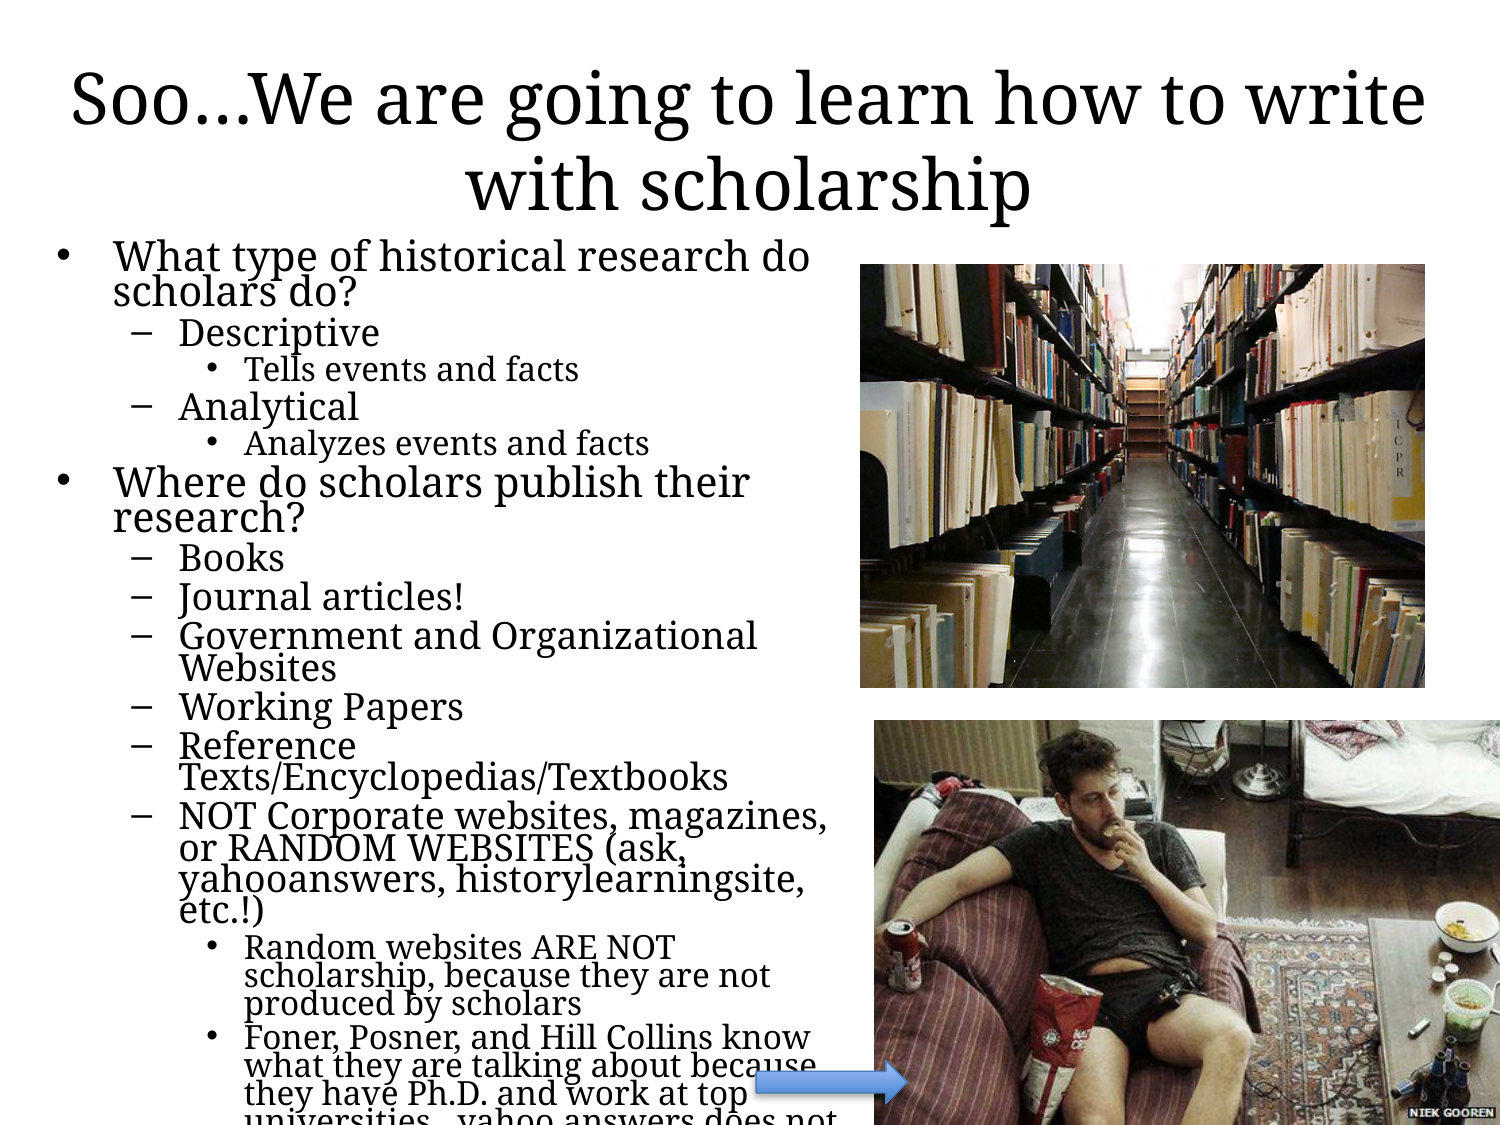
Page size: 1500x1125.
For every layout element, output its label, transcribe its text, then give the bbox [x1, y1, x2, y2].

text_box [755, 1070, 868, 1094]
list What type of historical research do scholars do? Descriptive Tells events and facts Analytical Analyzes events and facts Where do scholars publish their research? Books Journal articles! Government and Organizational Websites Working Papers Reference Texts/Encyclopedias/Textbooks NOT Corporate websites, magazines, or RANDOM WEBSITES (ask, yahooanswers, historylearningsite, etc.!) Random websites ARE NOT scholarship, because they are not produced by scholars Foner, Posner, and Hill Collins know what they are talking about because they have Ph.D. and work at top universities…yahoo answers does not know what it is talking about because it was written by a unemployed guy in his underwear living in his mom’s basement…do you really want to trust your paper to this guy?! [41, 236, 875, 1125]
picture [874, 720, 1500, 1125]
picture [860, 264, 1426, 689]
title Soo…We are going to learn how to write with scholarship [0, 45, 1500, 233]
